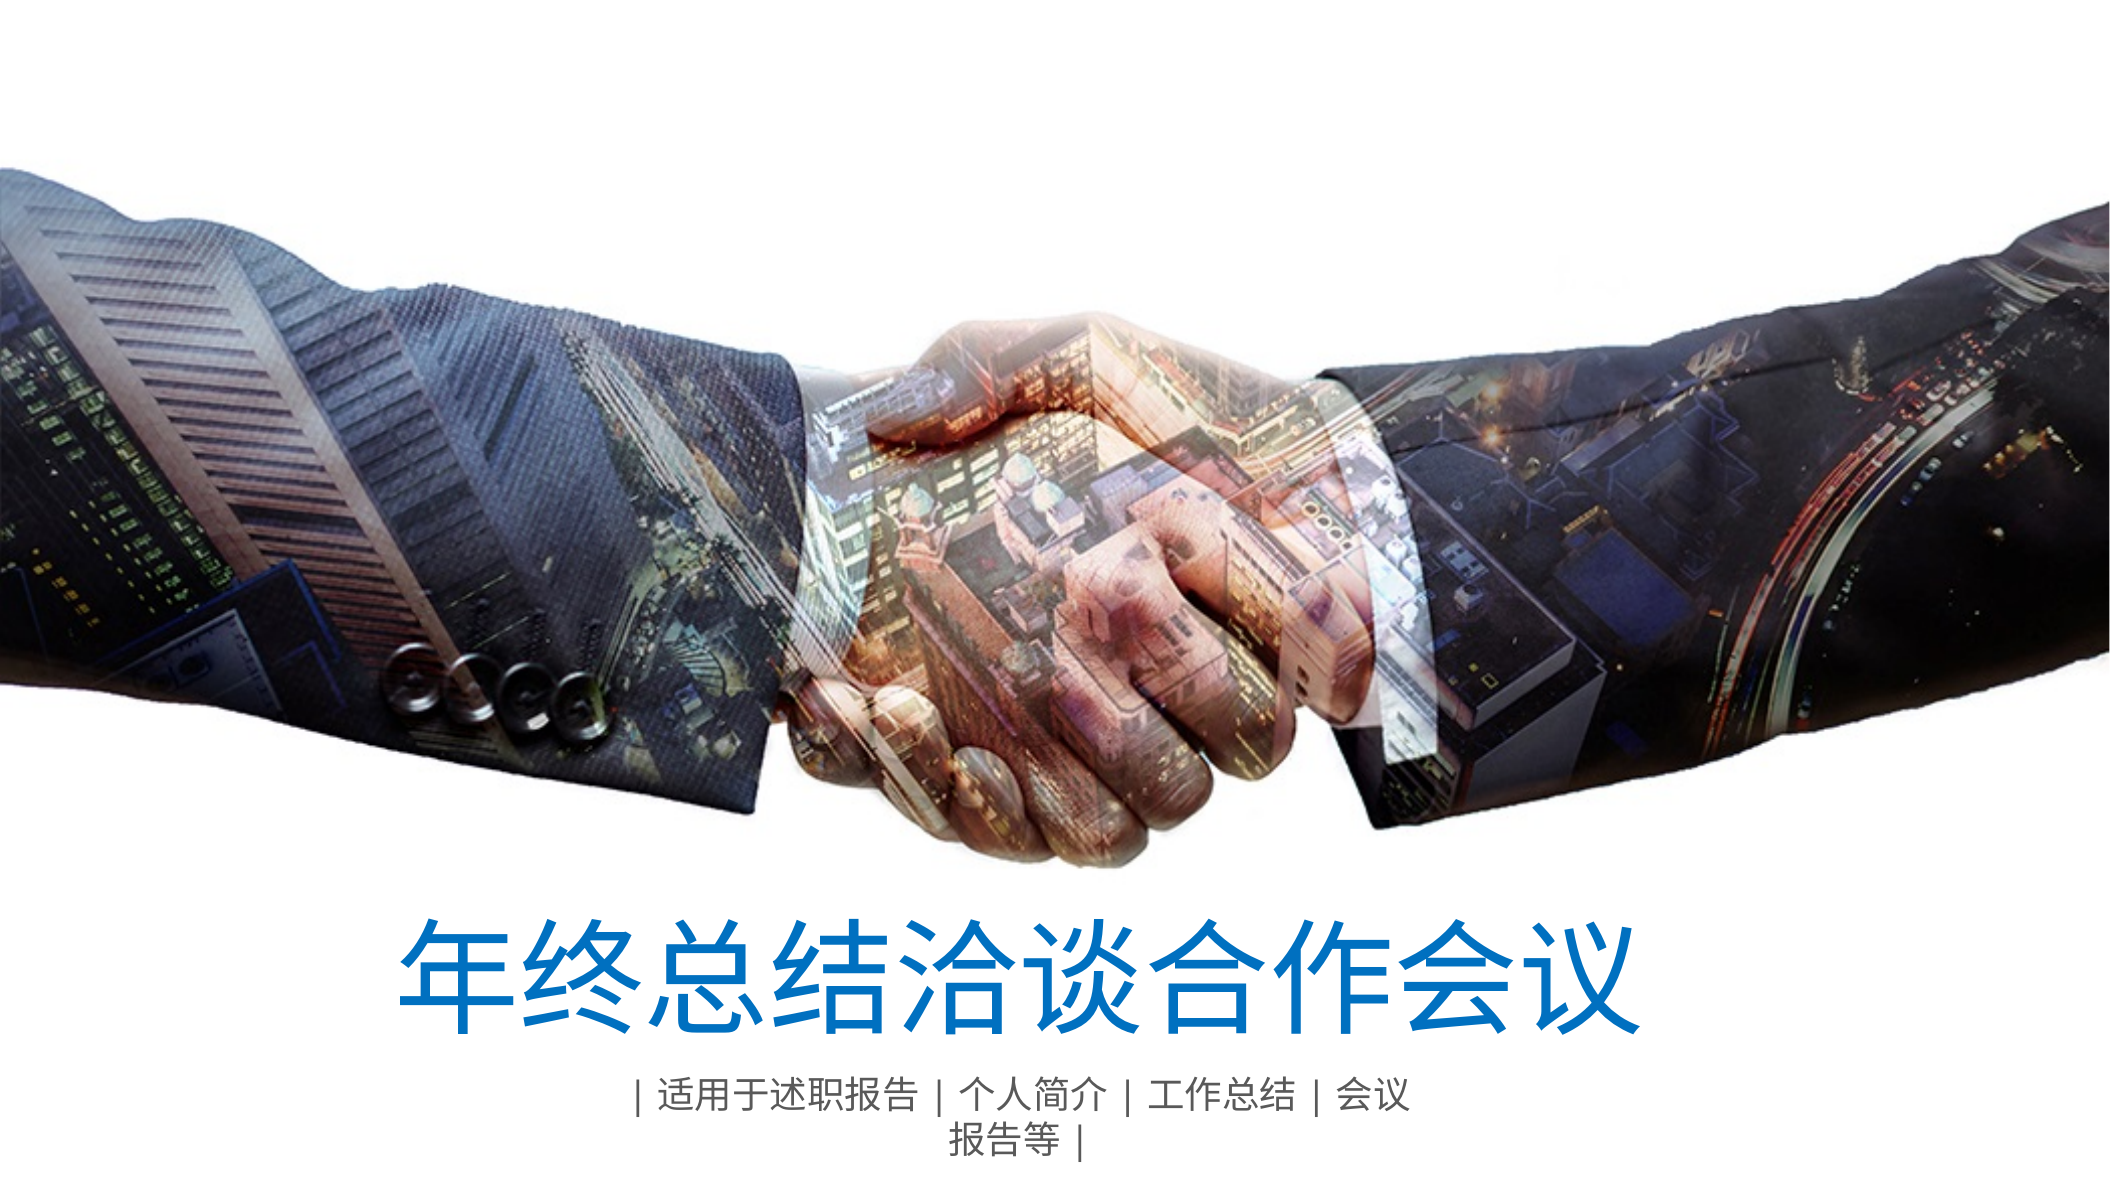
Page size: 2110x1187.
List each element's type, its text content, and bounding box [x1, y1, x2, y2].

text_box 年终总结洽谈合作会议 [363, 891, 1675, 1057]
text_box |适用于述职报告|个人简介|工作总结|会议报告等| [595, 1064, 1443, 1169]
text_box [0, 0, 2110, 1187]
